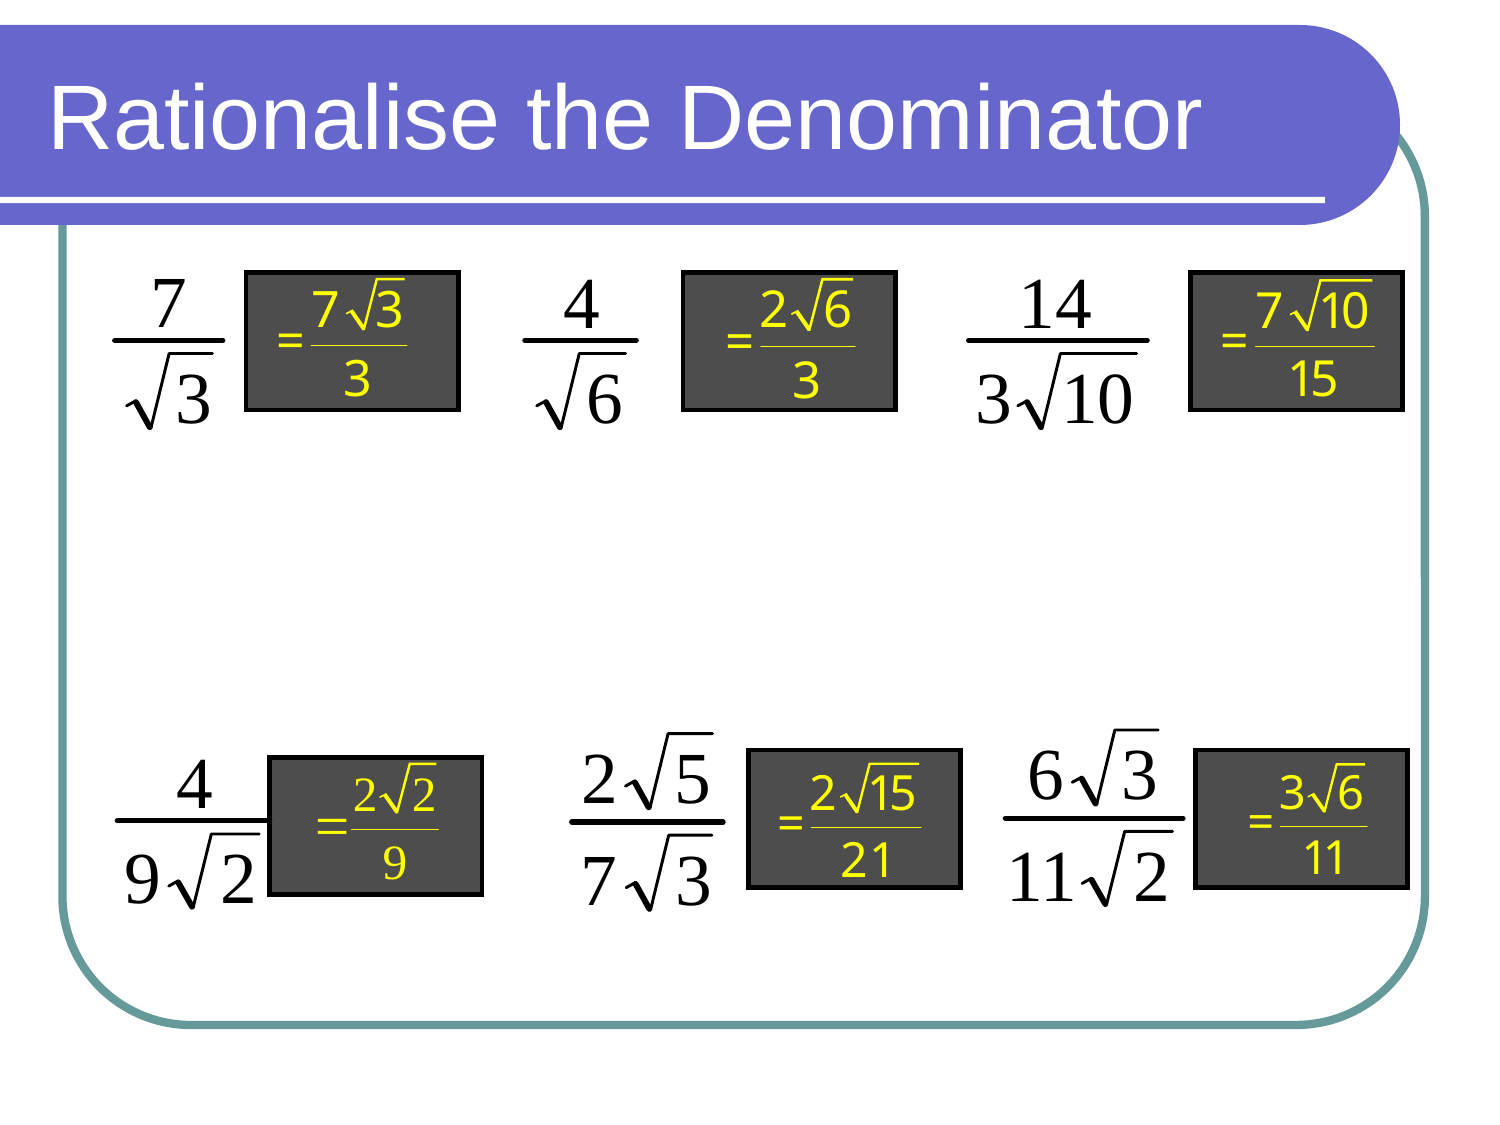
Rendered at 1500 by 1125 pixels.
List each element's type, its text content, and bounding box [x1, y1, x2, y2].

text_box [411, 272, 459, 411]
text_box [862, 272, 896, 411]
text_box [300, 757, 482, 895]
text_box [1218, 757, 1373, 881]
title Rationalise the Denominator [31, 37, 1348, 188]
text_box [755, 756, 926, 883]
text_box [550, 706, 751, 938]
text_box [300, 756, 444, 886]
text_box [984, 702, 1205, 934]
text_box [755, 749, 961, 888]
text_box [96, 726, 296, 937]
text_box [1190, 273, 1380, 403]
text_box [256, 272, 412, 403]
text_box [694, 272, 861, 404]
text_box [947, 245, 1179, 456]
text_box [503, 245, 662, 456]
text_box [683, 272, 693, 411]
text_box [93, 245, 252, 456]
text_box [1375, 272, 1403, 411]
text_box [1209, 749, 1408, 888]
